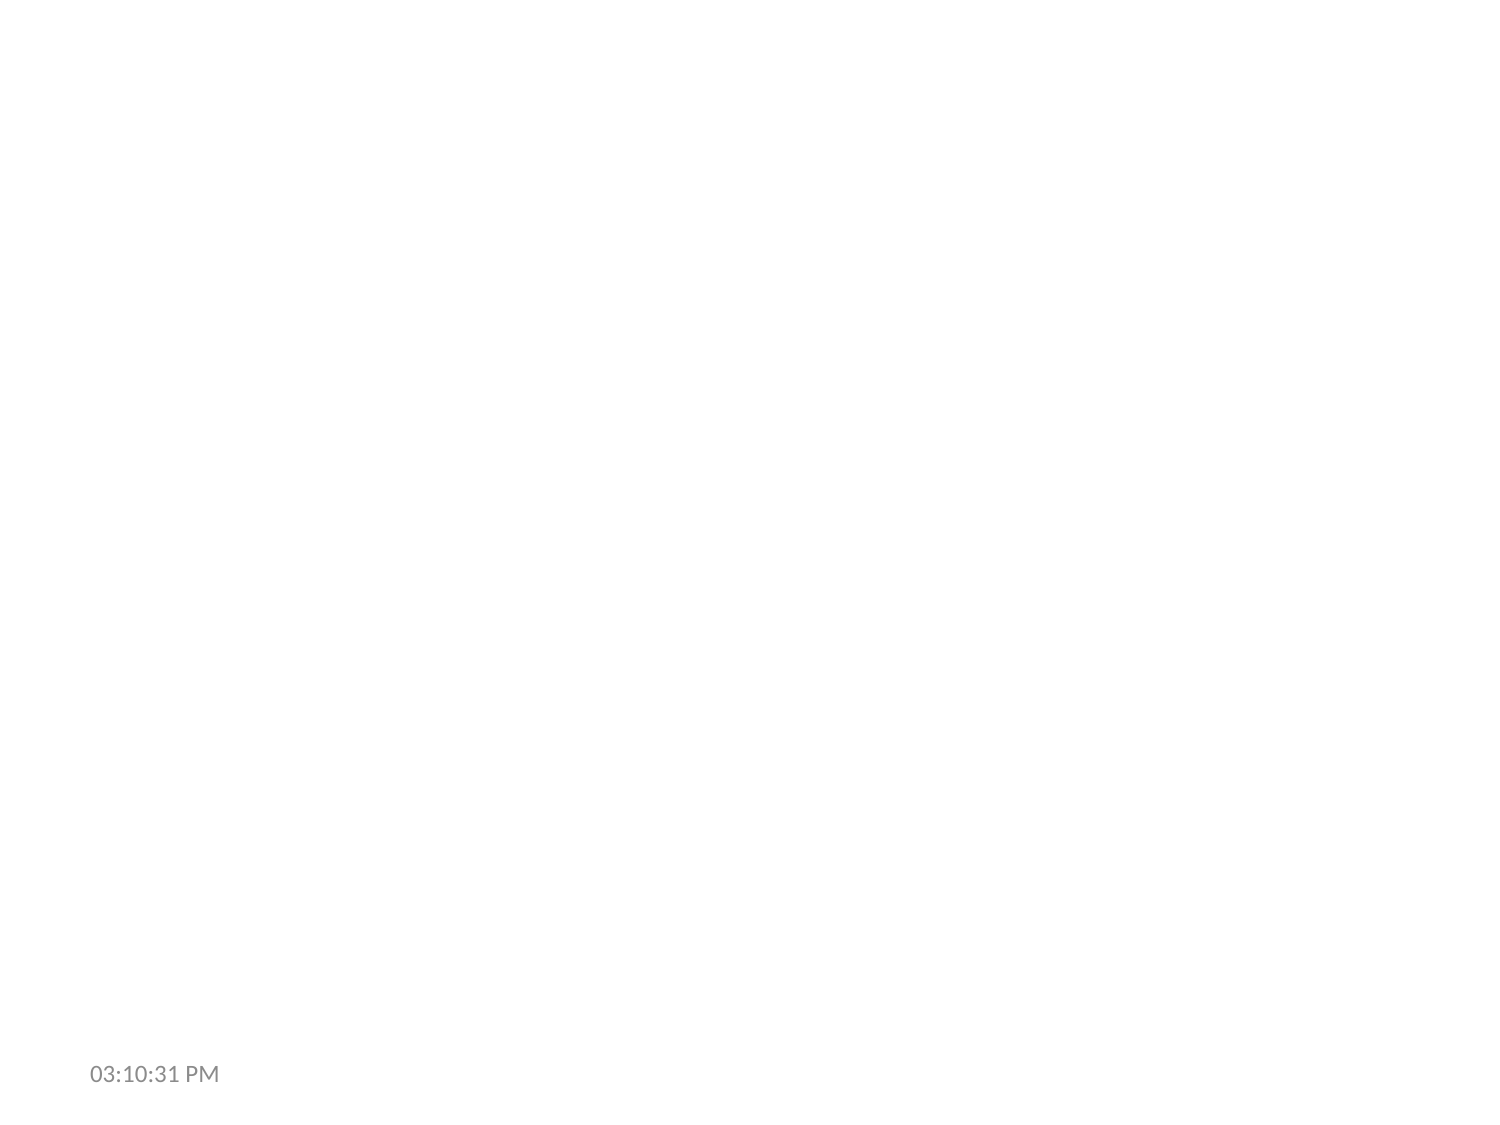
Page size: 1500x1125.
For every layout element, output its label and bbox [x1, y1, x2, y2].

slide_number [75, 1042, 425, 1103]
